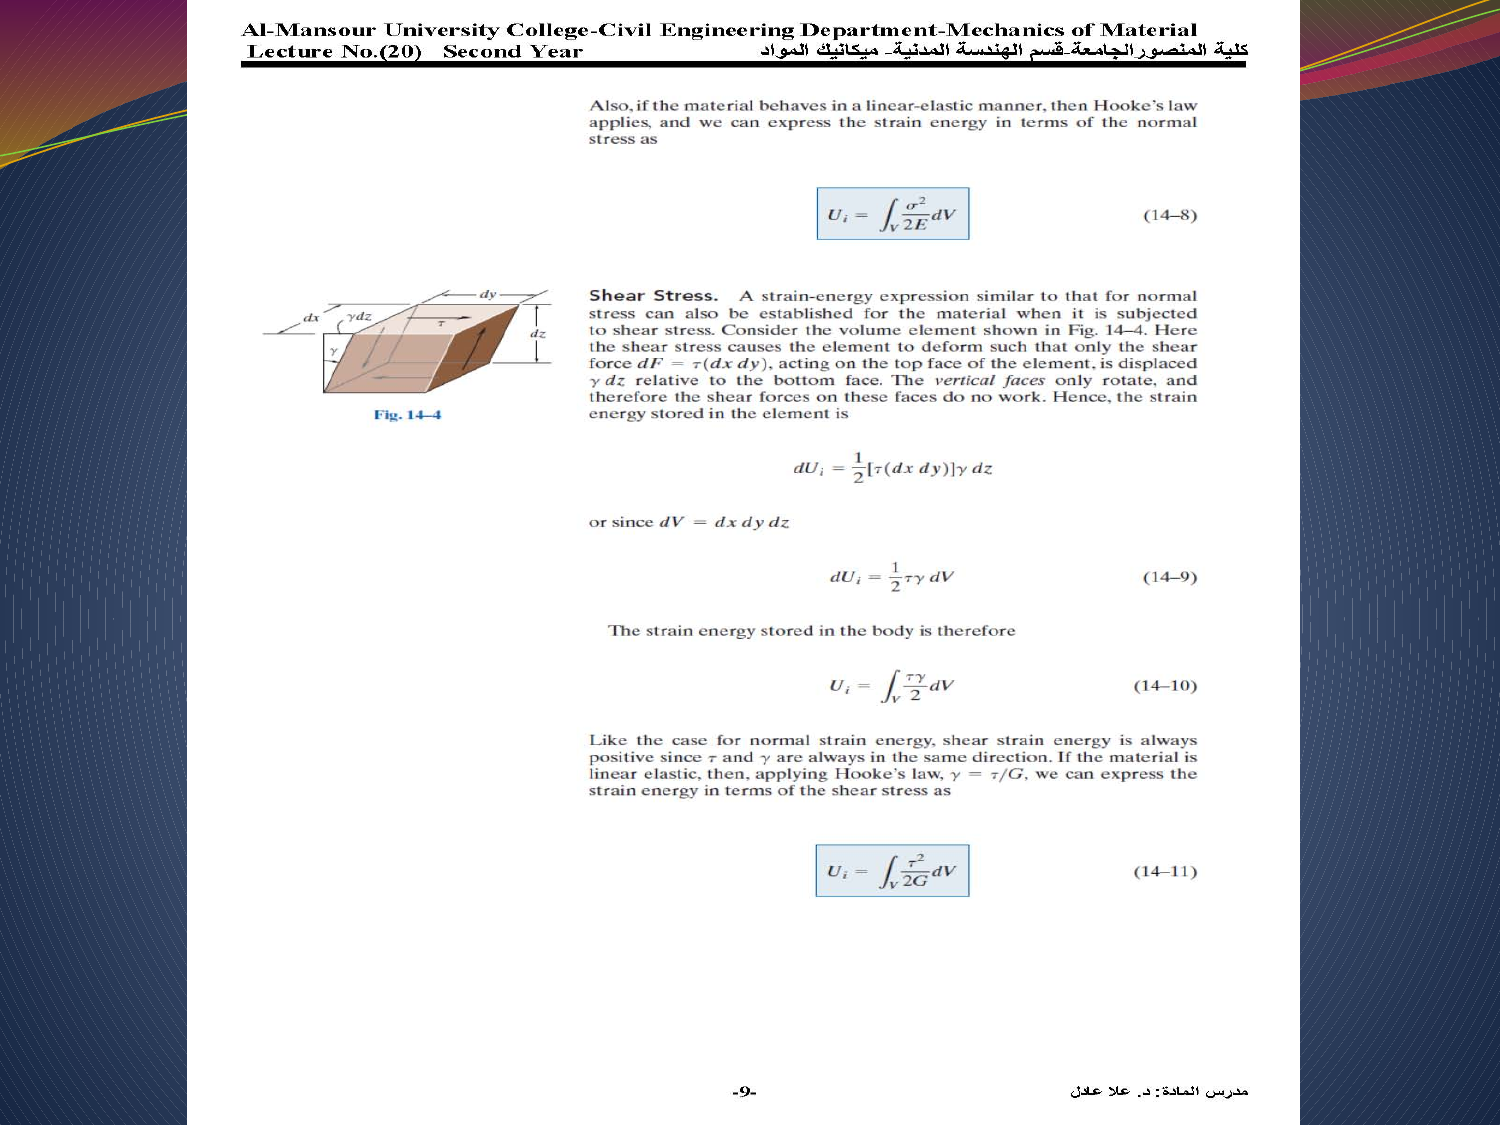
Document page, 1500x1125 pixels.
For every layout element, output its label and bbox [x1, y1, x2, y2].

picture [187, 0, 1301, 1125]
